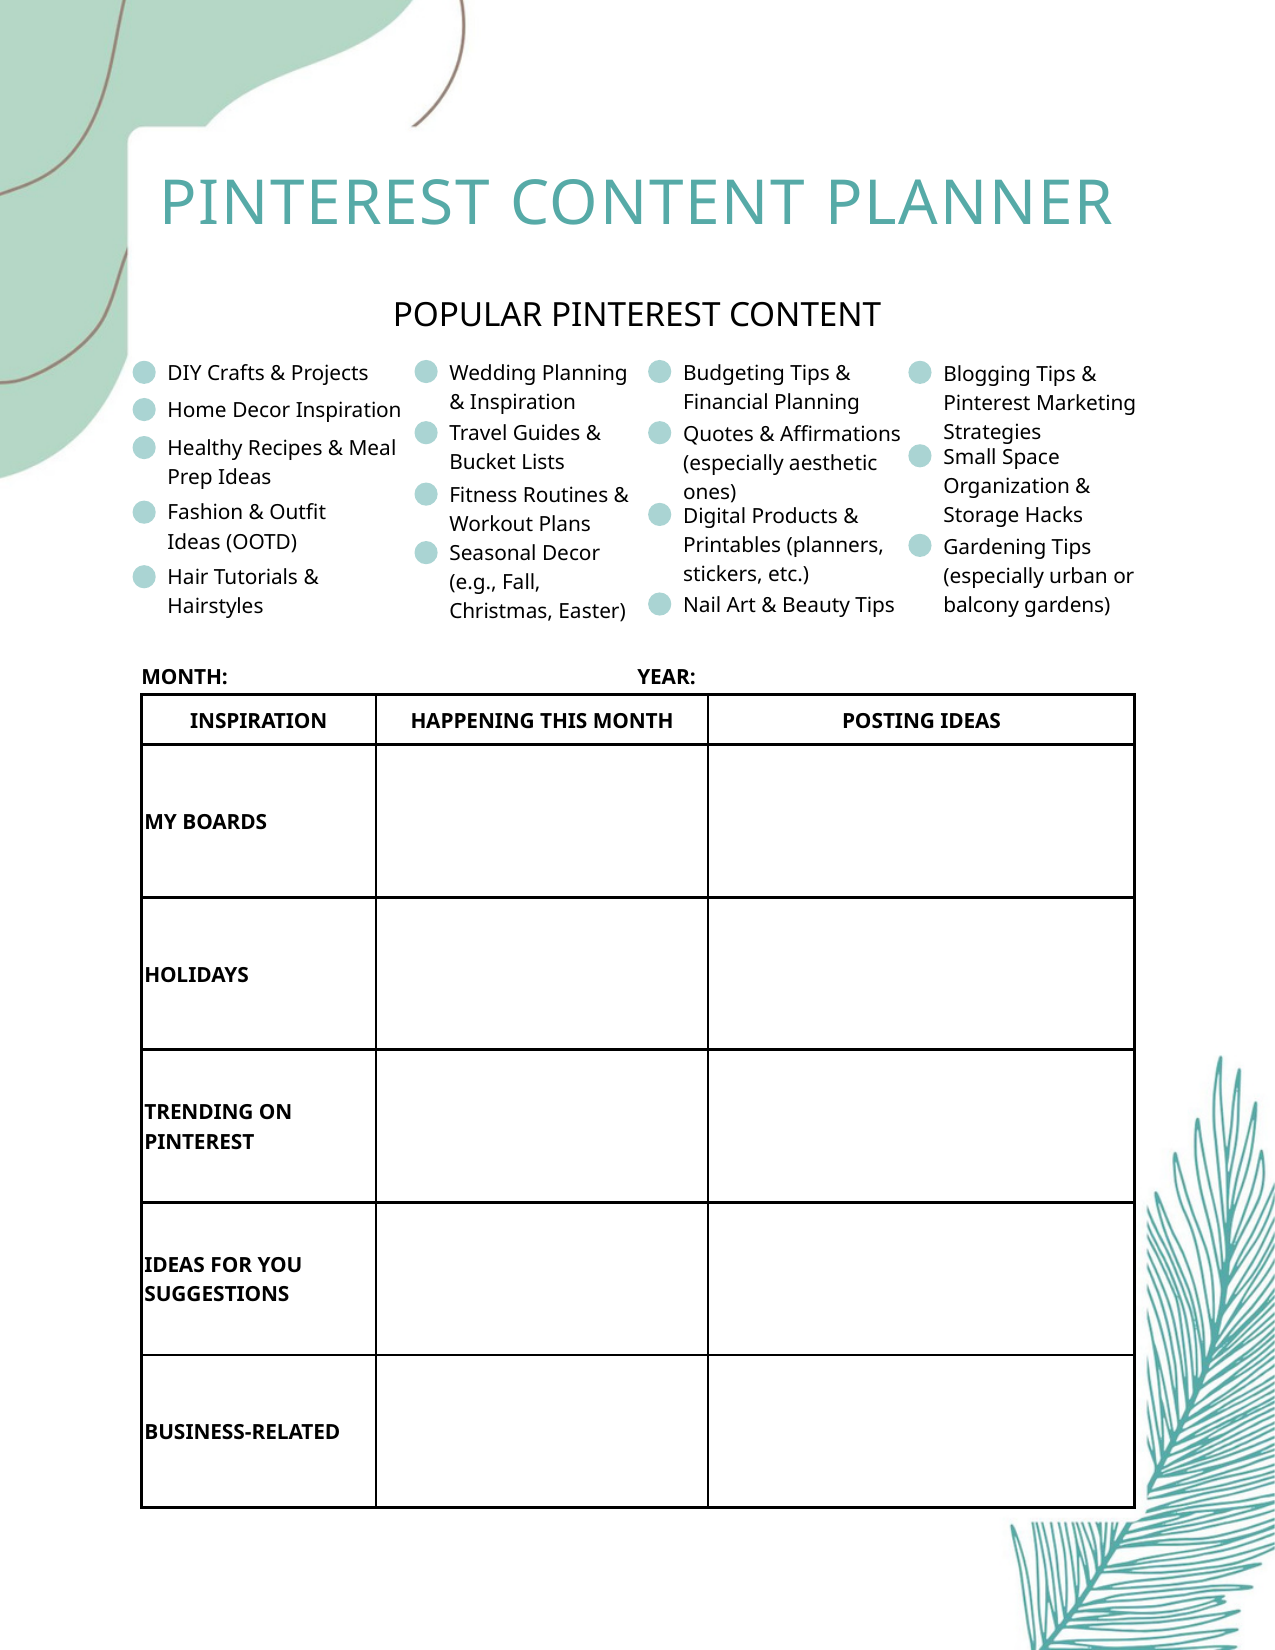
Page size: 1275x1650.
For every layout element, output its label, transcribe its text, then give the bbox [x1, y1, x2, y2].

text_box DIY Crafts & Projects [167, 355, 388, 385]
text_box Fashion & Outfit Ideas (OOTD) [167, 495, 367, 554]
text_box Travel Guides & Bucket Lists [449, 415, 619, 474]
text_box Fitness Routines & Workout Plans [449, 477, 649, 535]
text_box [414, 482, 438, 506]
table_cell [709, 1356, 1133, 1506]
table_cell [709, 746, 1133, 896]
table_cell [377, 899, 707, 1048]
text_box POPULAR PINTEREST CONTENT [127, 286, 1148, 334]
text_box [647, 502, 672, 527]
table_cell [377, 746, 707, 896]
table_cell MY BOARDS [143, 746, 375, 896]
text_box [647, 420, 672, 445]
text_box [132, 360, 156, 385]
text_box Seasonal Decor (e.g., Fall, Christmas, Easter) [449, 535, 649, 624]
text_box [132, 500, 156, 524]
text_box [414, 420, 438, 445]
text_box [647, 359, 672, 384]
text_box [132, 564, 156, 589]
table_cell TRENDING ON PINTEREST [143, 1051, 375, 1201]
text_box PINTEREST CONTENT PLANNER [127, 176, 1148, 238]
text_box MONTH: [141, 659, 267, 689]
text_box Nail Art & Beauty Tips [683, 587, 906, 617]
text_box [132, 435, 156, 460]
table_cell [377, 1051, 707, 1201]
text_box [132, 397, 156, 422]
table_cell [377, 1204, 707, 1354]
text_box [414, 359, 438, 384]
table_cell IDEAS FOR YOU SUGGESTIONS [143, 1204, 375, 1354]
table_cell [709, 899, 1133, 1048]
text_box Hair Tutorials & Hairstyles [167, 559, 388, 618]
table_header POSTING IDEAS [709, 696, 1133, 743]
table_cell BUSINESS-RELATED [143, 1356, 375, 1506]
text_box Home Decor Inspiration [167, 392, 415, 422]
text_box Quotes & Affirmations (especially aesthetic ones) [683, 416, 916, 504]
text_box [908, 443, 932, 468]
text_box Blogging Tips & Pinterest Marketing Strategies [943, 356, 1148, 439]
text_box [908, 533, 932, 558]
text_box Digital Products & Printables (planners, stickers, etc.) [683, 498, 906, 586]
table_cell HOLIDAYS [143, 899, 375, 1048]
text_box [0, 0, 1275, 1650]
text_box YEAR: [637, 659, 755, 689]
table_header INSPIRATION [143, 696, 375, 743]
table_cell [377, 1356, 707, 1506]
text_box Wedding Planning & Inspiration [449, 355, 649, 414]
table_cell [709, 1204, 1133, 1354]
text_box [908, 360, 932, 385]
text_box Budgeting Tips & Financial Planning [683, 355, 882, 414]
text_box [647, 592, 672, 616]
text_box Small Space Organization & Storage Hacks [943, 439, 1148, 528]
text_box Gardening Tips (especially urban or balcony gardens) [943, 529, 1156, 617]
text_box Healthy Recipes & Meal Prep Ideas [167, 430, 415, 489]
table_header HAPPENING THIS MONTH [377, 696, 707, 743]
table_cell [709, 1051, 1133, 1201]
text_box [414, 540, 438, 565]
